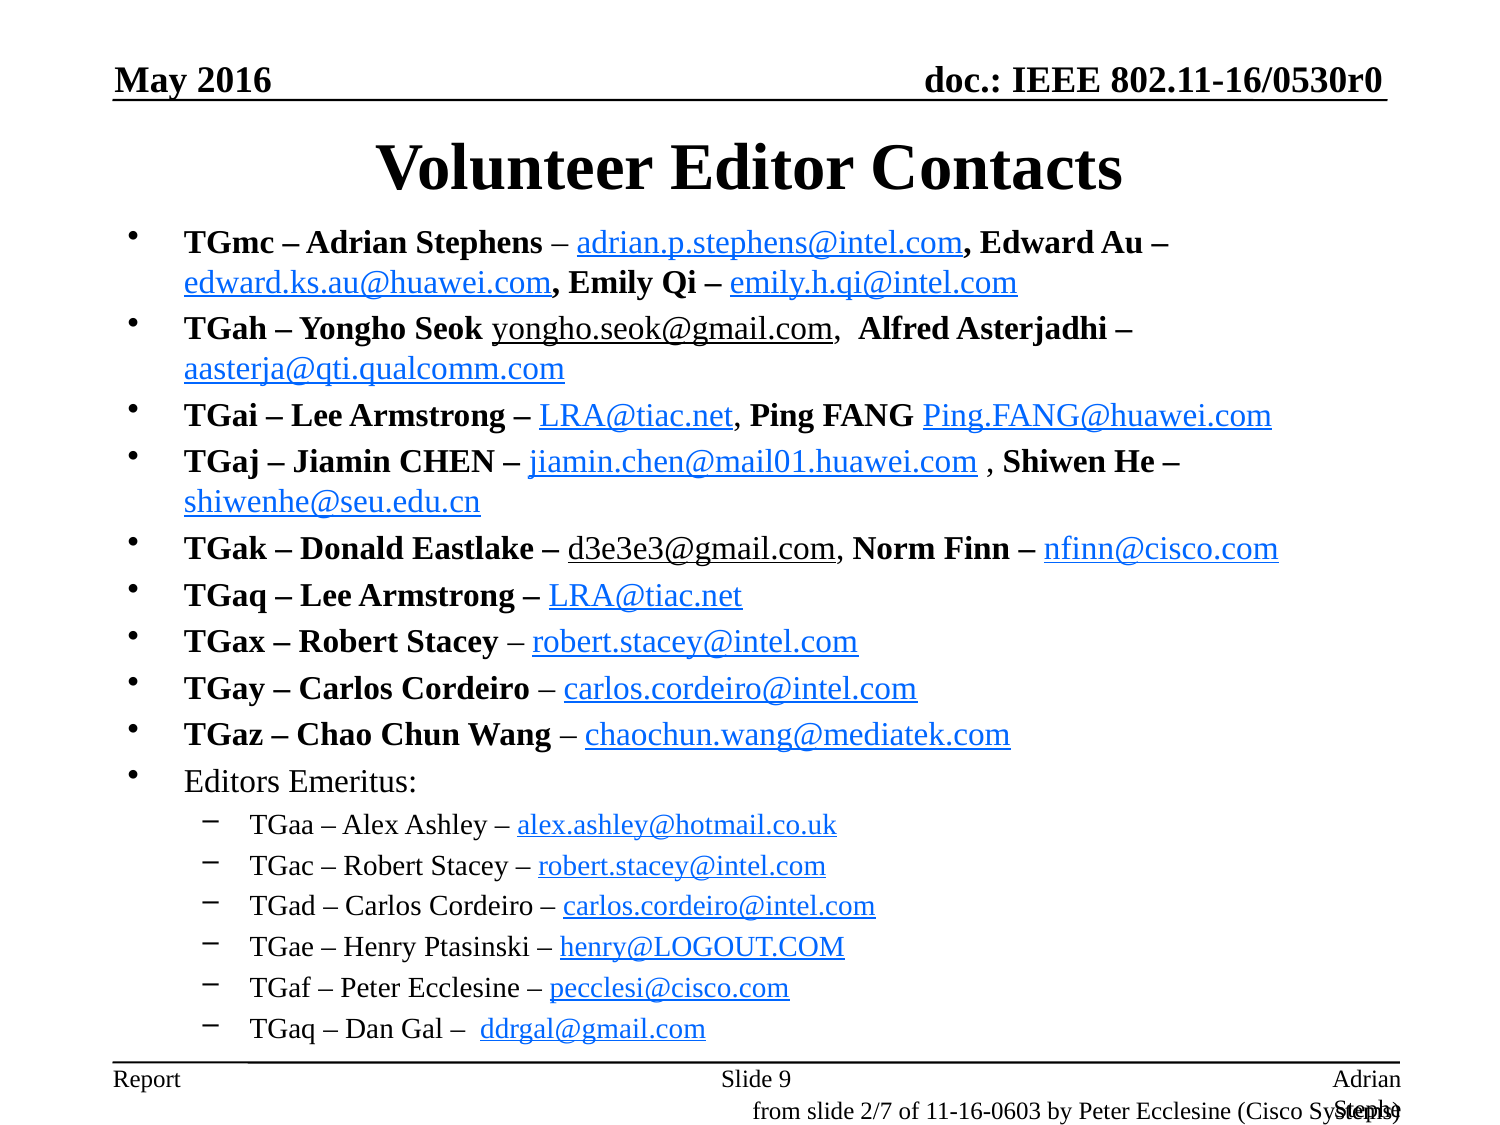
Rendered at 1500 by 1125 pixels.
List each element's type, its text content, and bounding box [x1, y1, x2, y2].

slide_number Slide 9 [720, 1063, 792, 1087]
list TGmc – Adrian Stephens – adrian.p.stephens@intel.com, Edward Au – edward.ks.au@huawei.com, Emily Qi – emily.h.qi@intel.com TGah – Yongho Seok yongho.seok@gmail.com, Alfred Asterjadhi – aasterja@qti.qualcomm.com TGai – Lee Armstrong – LRA@tiac.net, Ping FANG Ping.FANG@huawei.com TGaj – Jiamin CHEN – jiamin.chen@mail01.huawei.com , Shiwen He – shiwenhe@seu.edu.cn TGak – Donald Eastlake – d3e3e3@gmail.com, Norm Finn – nfinn@cisco.com TGaq – Lee Armstrong – LRA@tiac.net TGax – Robert Stacey – robert.stacey@intel.com TGay – Carlos Cordeiro – carlos.cordeiro@intel.com TGaz – Chao Chun Wang – chaochun.wang@mediatek.com Editors Emeritus: TGaa – Alex Ashley – alex.ashley@hotmail.co.uk TGac – Robert Stacey – robert.stacey@intel.com TGad – Carlos Cordeiro – carlos.cordeiro@intel.com TGae – Henry Ptasinski – henry@LOGOUT.COM TGaf – Peter Ecclesine – pecclesi@cisco.com TGaq – Dan Gal – ddrgal@gmail.com [112, 212, 1388, 1063]
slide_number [114, 54, 374, 101]
text_box from slide 2/7 of 11-16-0603 by Peter Ecclesine (Cisco Systems) [343, 1087, 1417, 1125]
footer Adrian Stephens, Intel Corporation [1324, 1061, 1402, 1087]
title Volunteer Editor Contacts [112, 75, 1388, 212]
